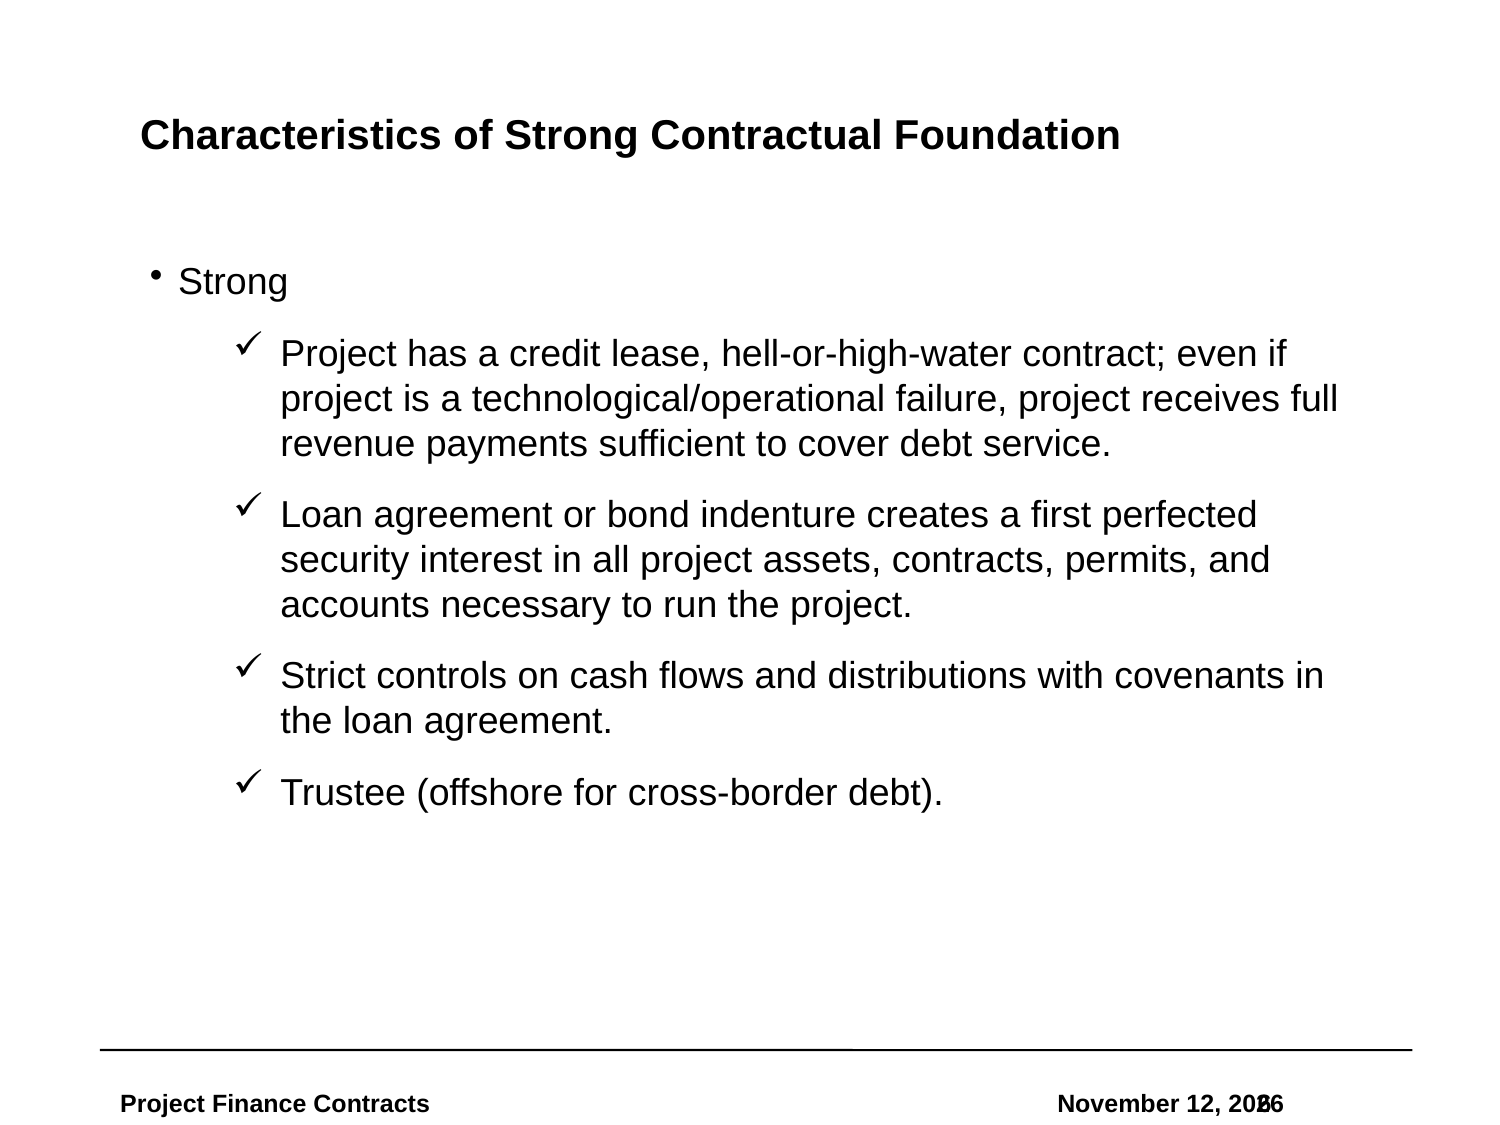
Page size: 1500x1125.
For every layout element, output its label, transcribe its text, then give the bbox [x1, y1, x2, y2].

list Strong Project has a credit lease, hell-or-high-water contract; even if project is a technological/operational failure, project receives full revenue payments sufficient to cover debt service. Loan agreement or bond indenture creates a first perfected security interest in all project assets, contracts, permits, and accounts necessary to run the project. Strict controls on cash flows and distributions with covenants in the loan agreement. Trustee (offshore for cross-border debt). [124, 249, 1376, 1001]
title Characteristics of Strong Contractual Foundation [124, 99, 1288, 226]
